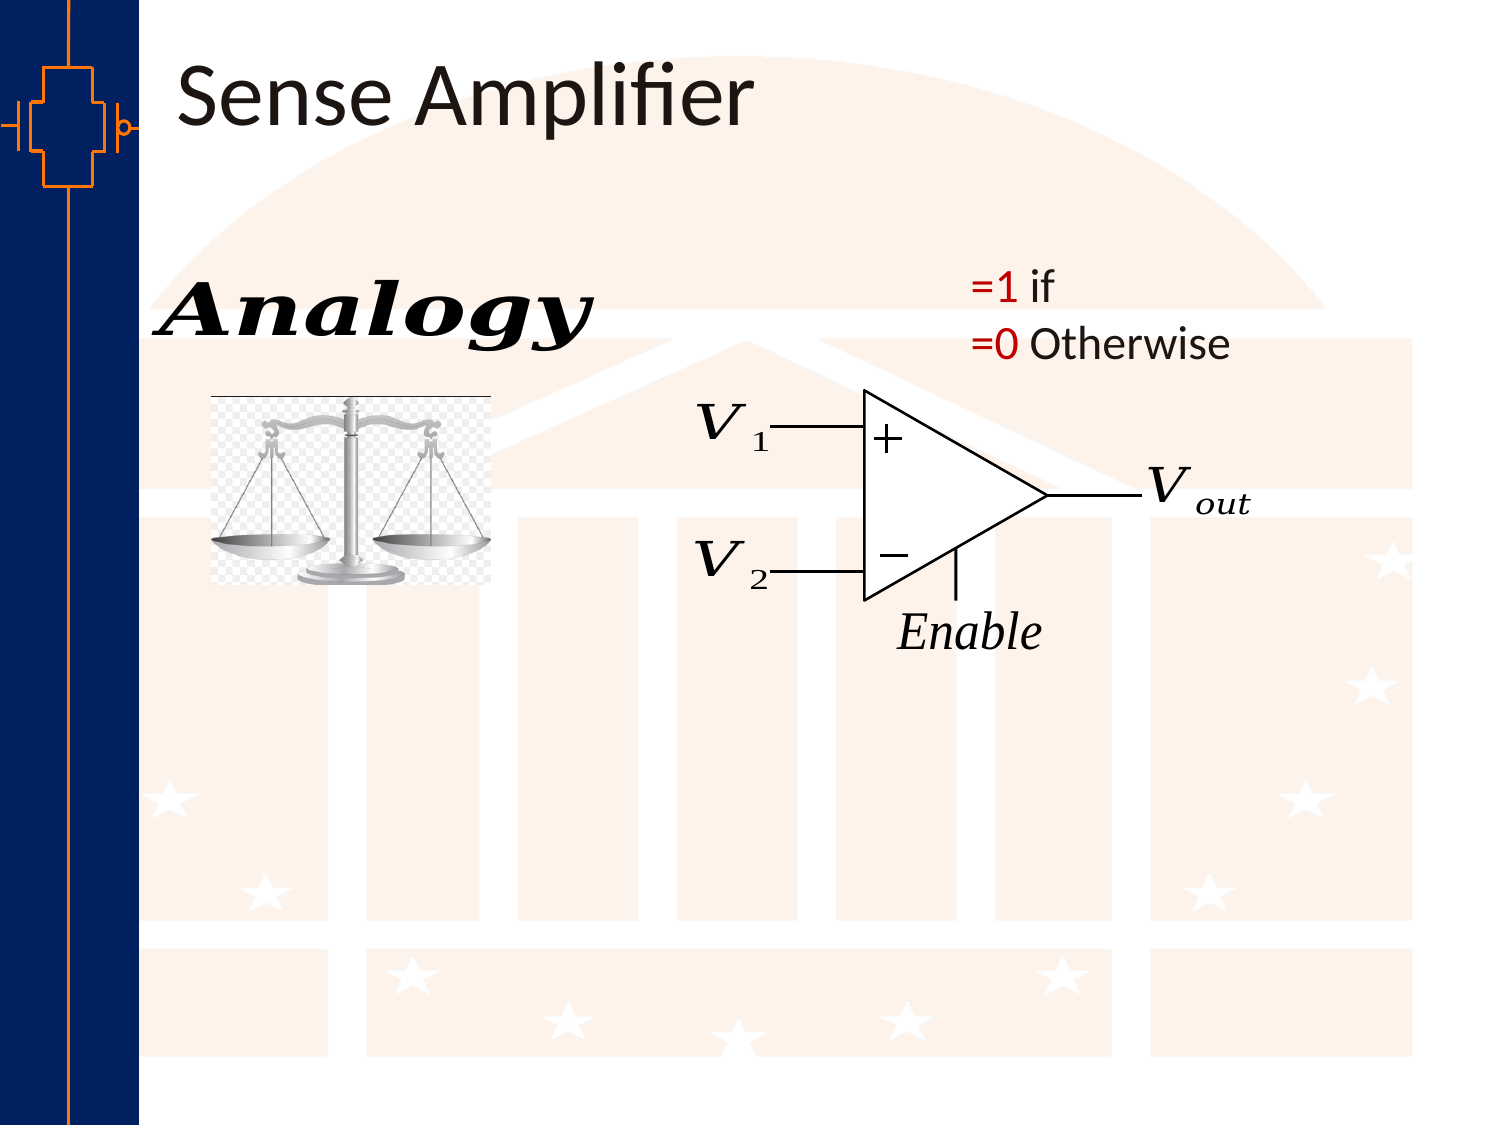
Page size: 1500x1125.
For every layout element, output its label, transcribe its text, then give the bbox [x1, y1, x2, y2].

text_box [863, 422, 902, 461]
picture [211, 396, 491, 585]
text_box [873, 424, 902, 453]
text_box [863, 389, 1048, 602]
text_box Sense Amplifier [161, 26, 1500, 151]
